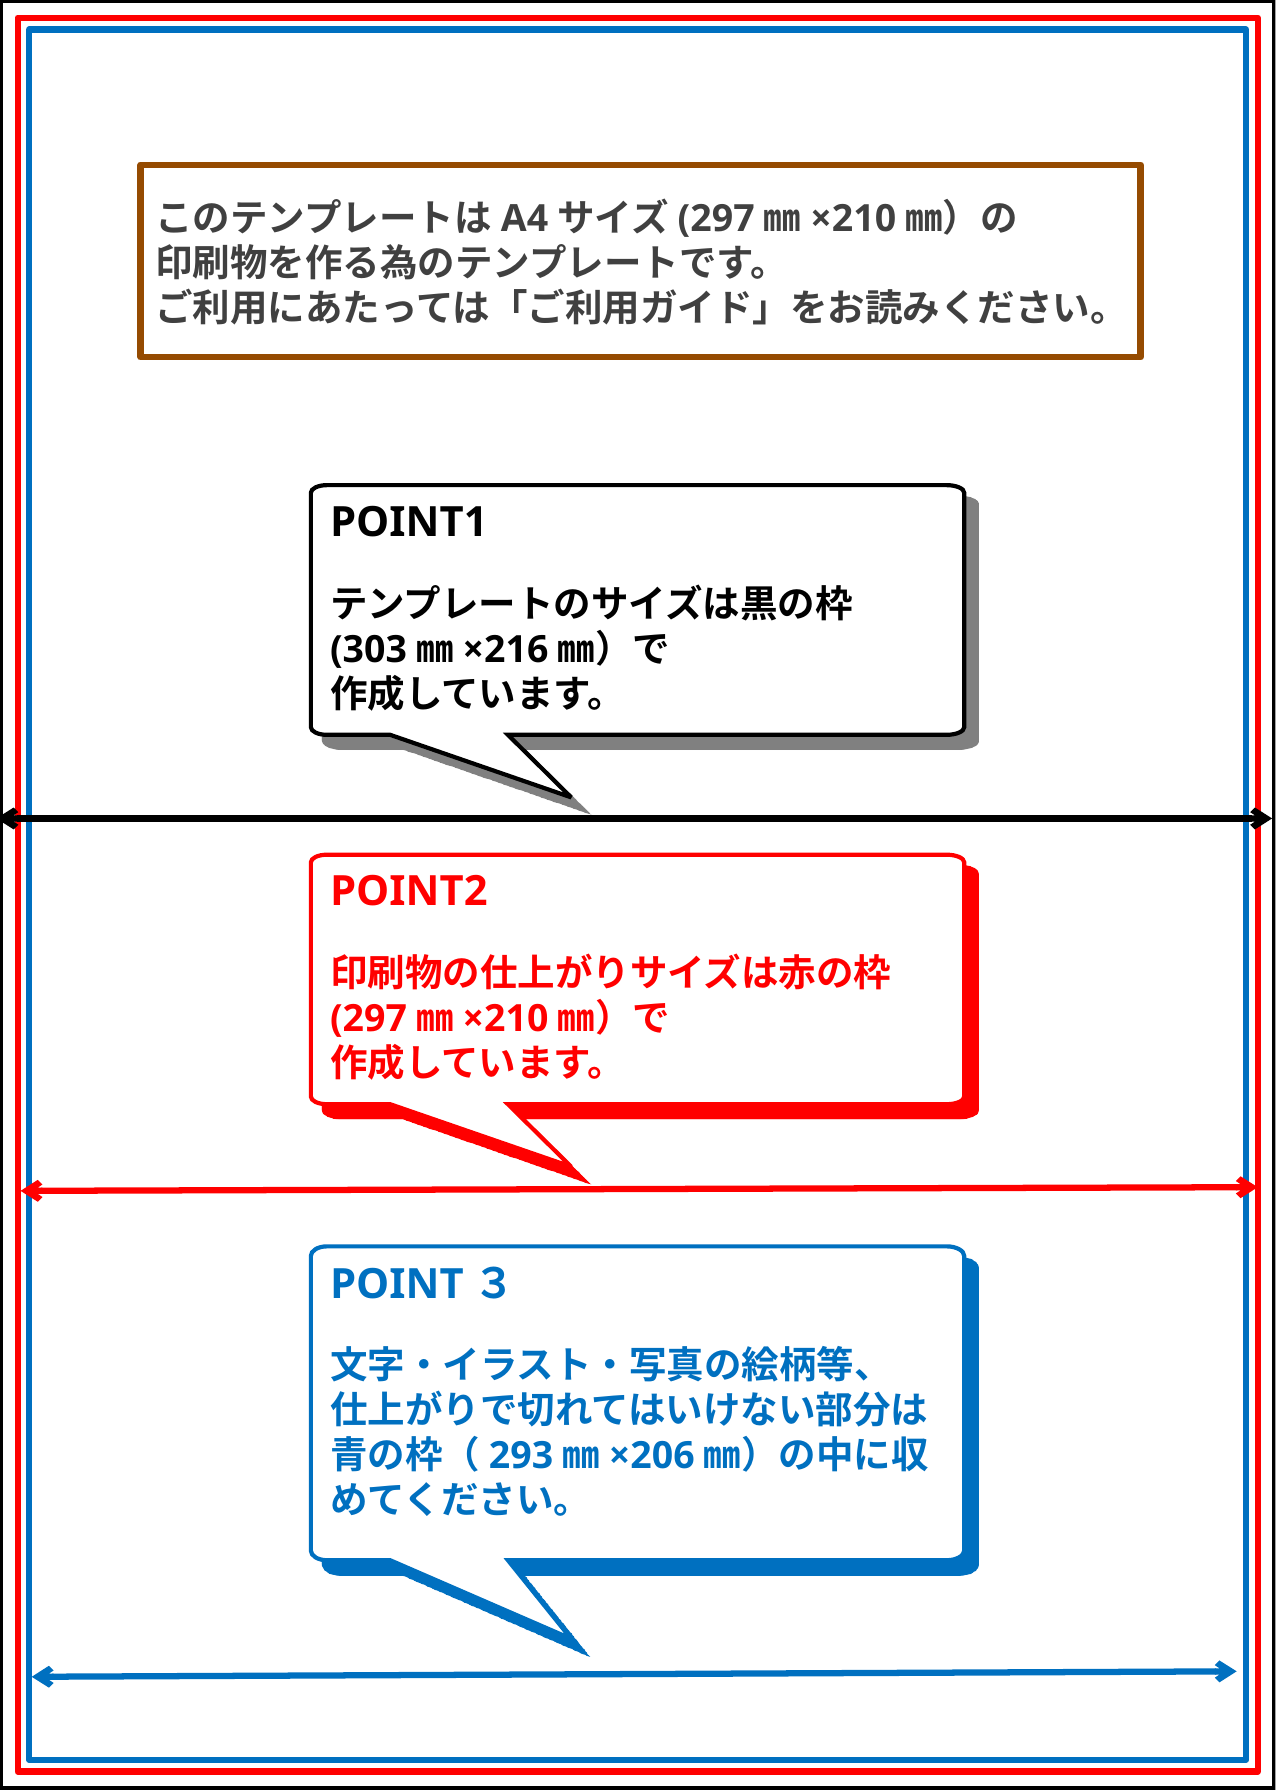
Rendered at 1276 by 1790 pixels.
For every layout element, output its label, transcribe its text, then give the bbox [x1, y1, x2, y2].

text_box [27, 27, 1248, 815]
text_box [31, 1671, 1237, 1678]
text_box [27, 1200, 1248, 1762]
text_box [1248, 827, 1260, 1188]
text_box [16, 827, 27, 1190]
text_box POINT３ 文字・イラスト・写真の絵柄等、 仕上がりで切れてはいけない部分は 青の枠（293㎜×206㎜）の中に収めてください。 [310, 1246, 965, 1639]
text_box このテンプレートはA4サイズ(297㎜×210㎜）の 印刷物を作る為のテンプレートです。 ご利用にあたっては「ご利用ガイド」をお読みください。 [139, 163, 1143, 359]
text_box POINT1 テンプレートのサイズは黒の枠 (303㎜×216㎜）で 作成しています。 [310, 485, 965, 798]
text_box [27, 827, 1248, 1185]
text_box [0, 0, 1276, 1790]
text_box [16, 16, 1260, 815]
text_box POINT2 印刷物の仕上がりサイズは赤の枠(297㎜×210㎜）で 作成しています。 [310, 854, 965, 1167]
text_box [20, 1186, 1259, 1192]
text_box [16, 1195, 1260, 1774]
